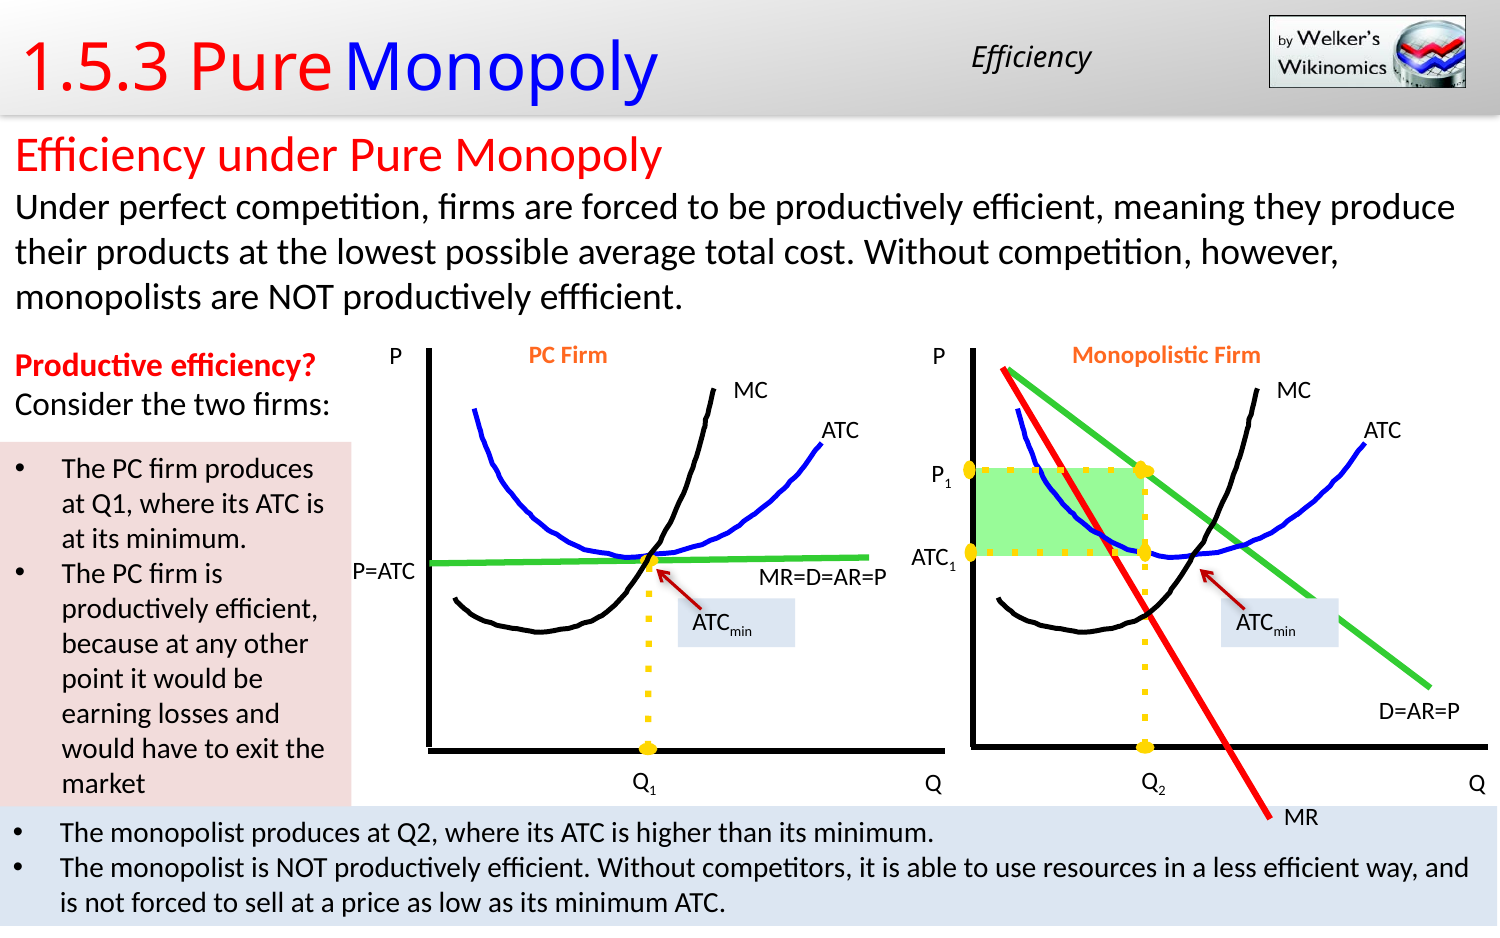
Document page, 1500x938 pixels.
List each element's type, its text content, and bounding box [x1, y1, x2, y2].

text_box The monopolist produces at Q2, where its ATC is higher than its minimum. The monopolist is NOT productively efficient. Without competitors, it is able to use resources in a less efficient way, and is not forced to sell at a price as low as its minimum ATC. [0, 807, 1498, 926]
text_box Productive efficiency? Consider the two firms: [0, 335, 332, 430]
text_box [337, 330, 1500, 840]
text_box The PC firm produces at Q1, where its ATC is at its minimum. The PC firm is productively efficient, because at any other point it would be earning losses and would have to exit the market [0, 441, 332, 807]
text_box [0, 0, 1500, 115]
text_box Efficiency under Pure Monopoly Under perfect competition, firms are forced to be productively efficient, meaning they produce their products at the lowest possible average total cost. Without competition, however, monopolists are NOT productively effficient. [0, 123, 1500, 325]
